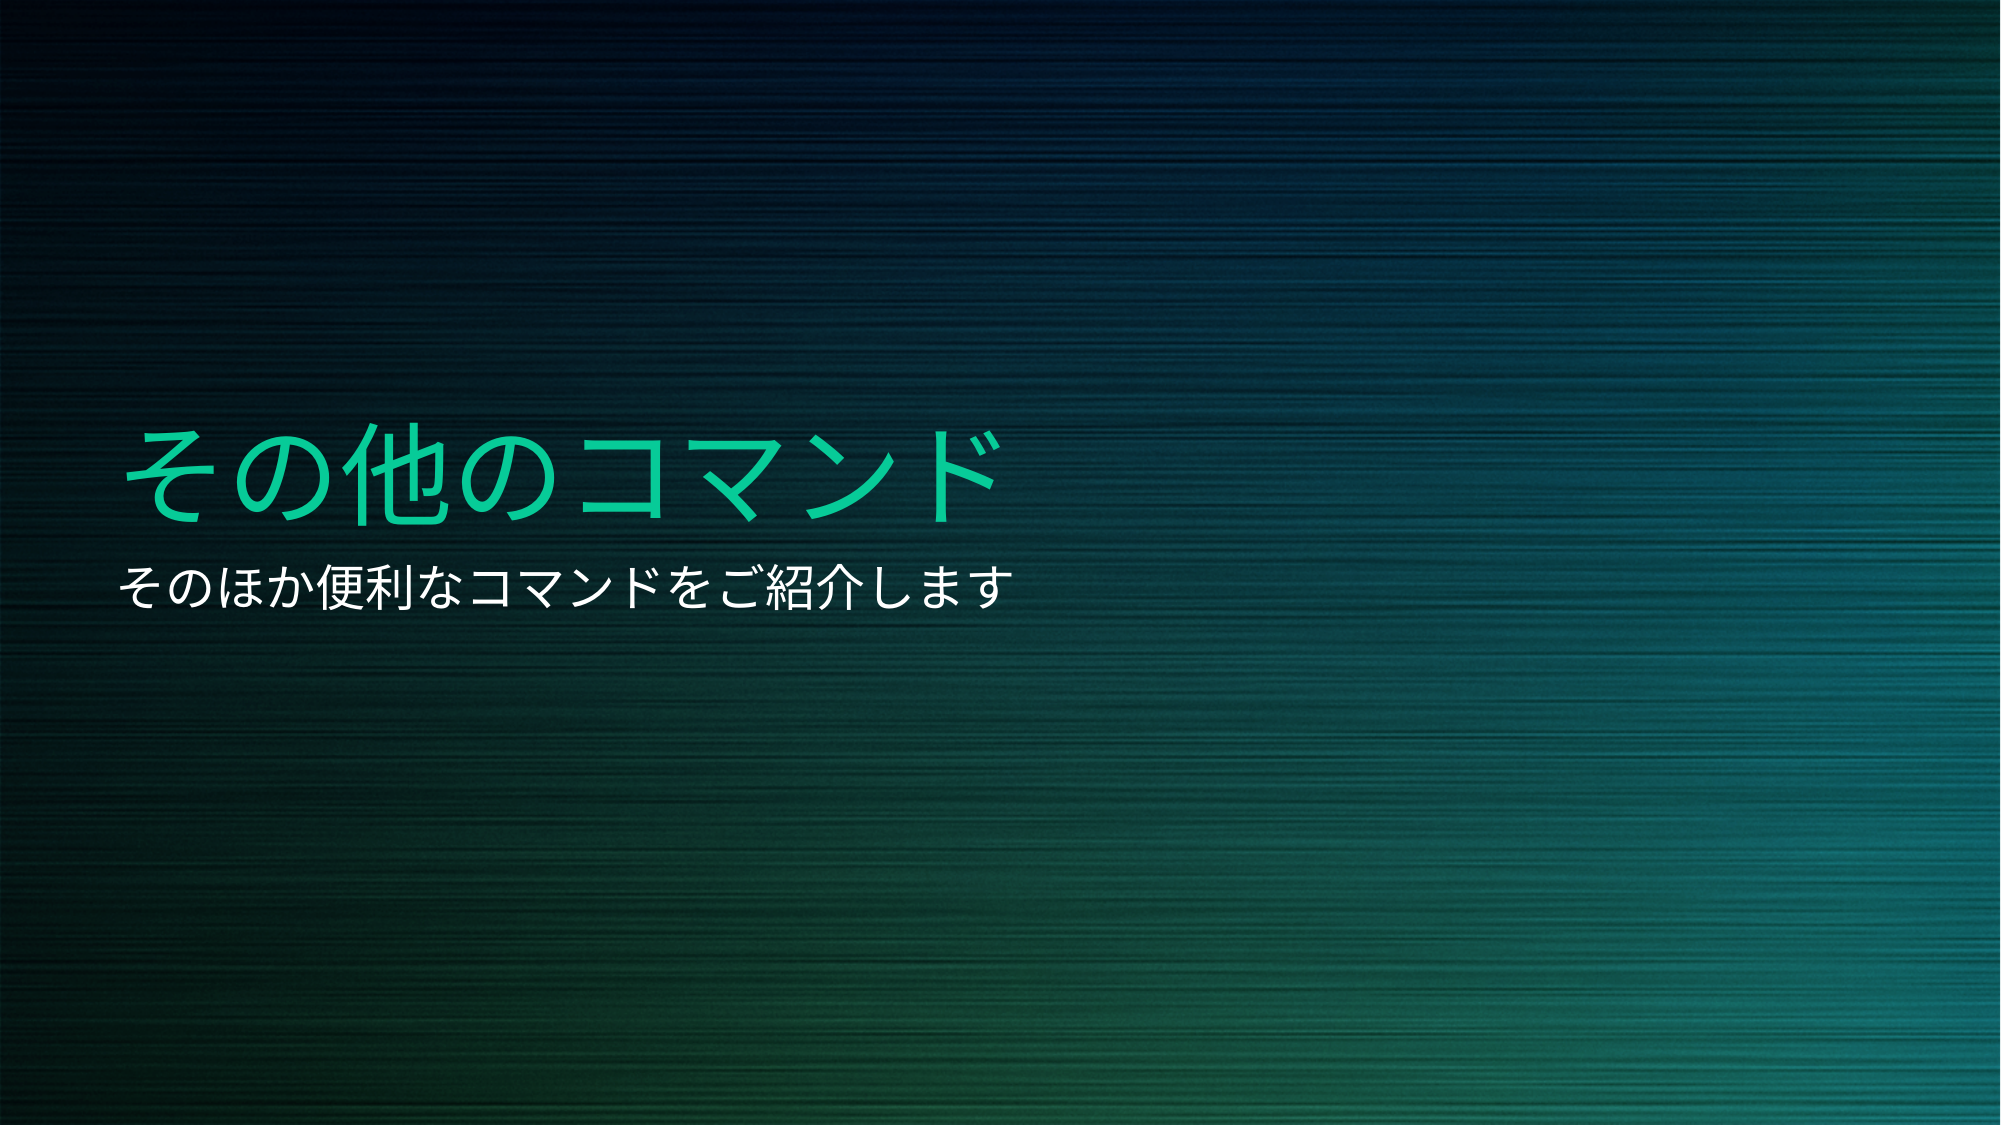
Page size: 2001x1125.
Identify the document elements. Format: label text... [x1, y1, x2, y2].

title その他のコマンド [100, 43, 1451, 549]
picture [0, 0, 2001, 1125]
list そのほか便利なコマンドをご紹介します [100, 555, 1451, 781]
